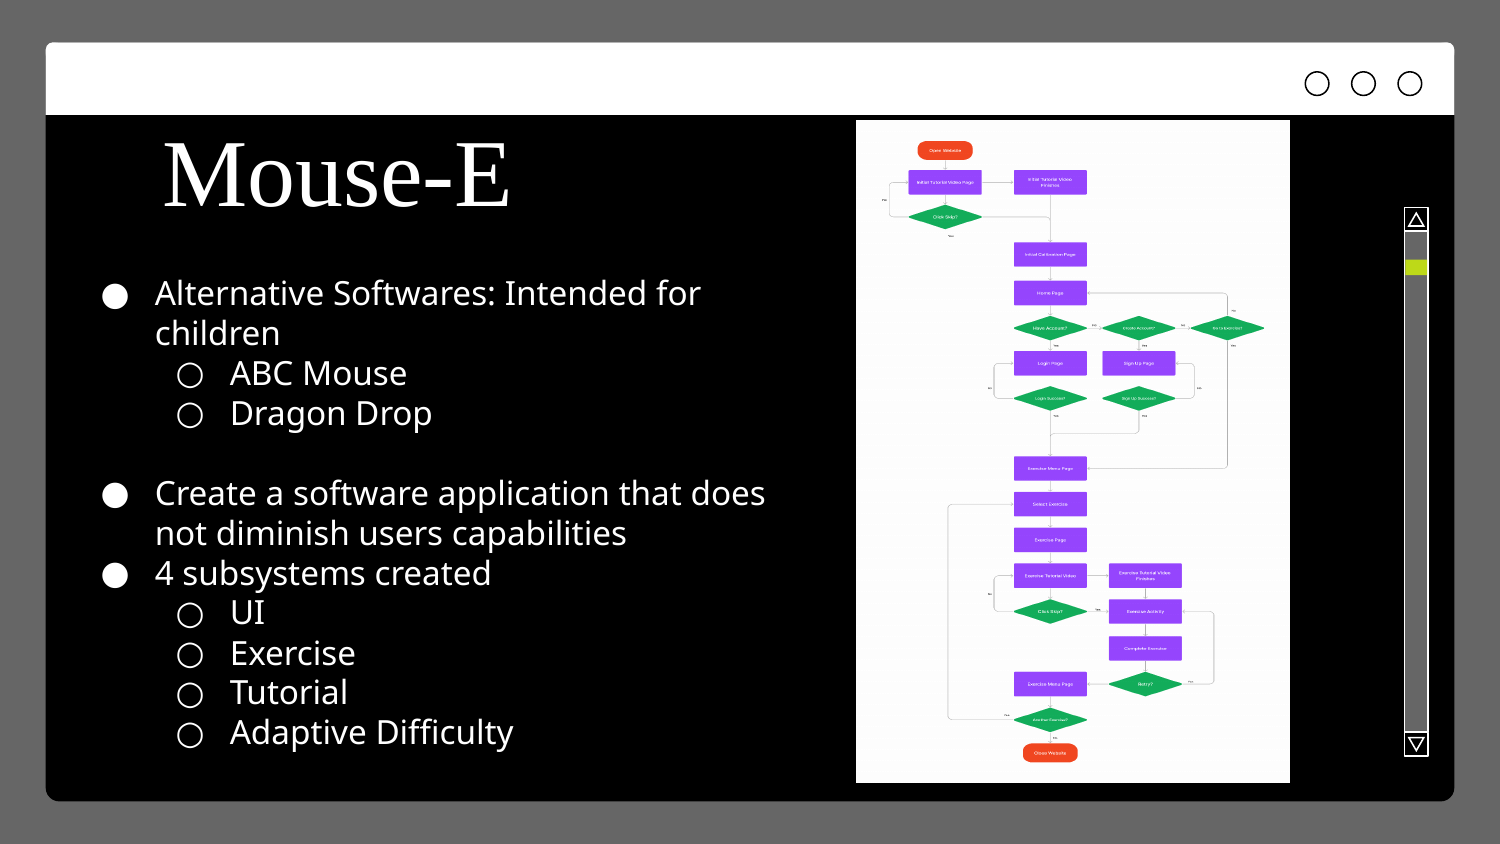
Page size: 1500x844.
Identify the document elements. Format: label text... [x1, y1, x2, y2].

text_box Alternative Softwares: Intended for children ABC Mouse Dragon Drop Create a software application that does not diminish users capabilities 4 subsystems created UI Exercise Tutorial Adaptive Difficulty [64, 257, 816, 844]
picture [855, 120, 1290, 783]
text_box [1404, 207, 1429, 757]
text_box Mouse-E [37, 95, 638, 241]
